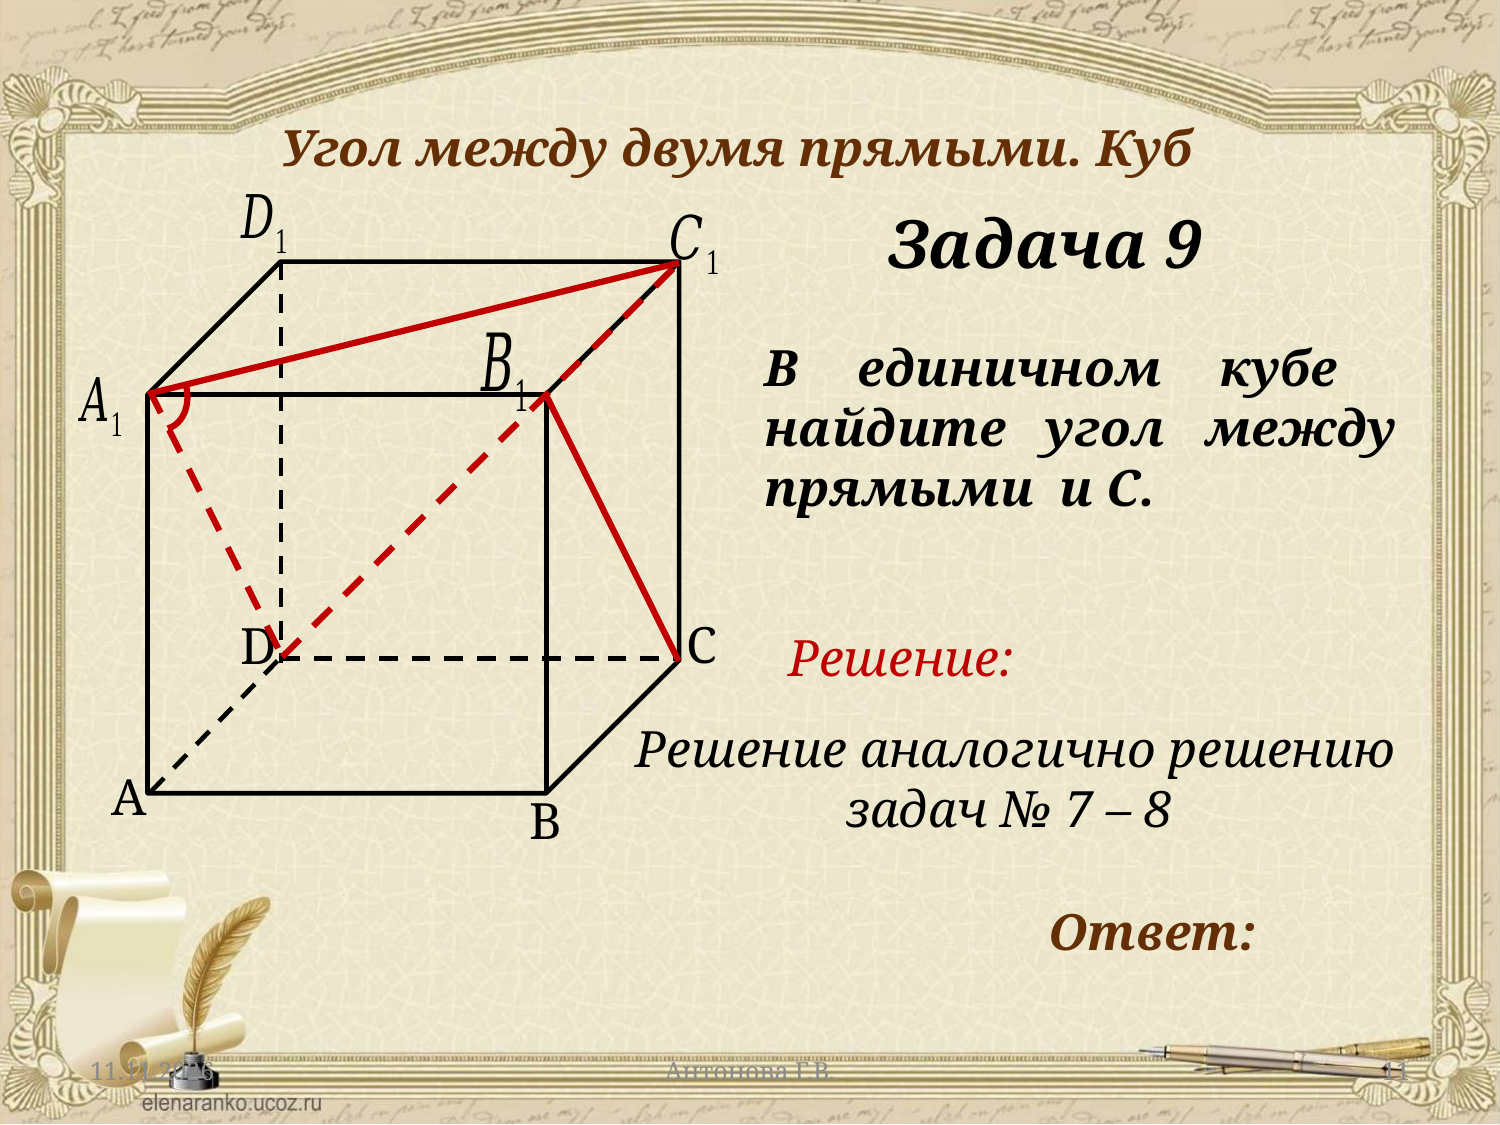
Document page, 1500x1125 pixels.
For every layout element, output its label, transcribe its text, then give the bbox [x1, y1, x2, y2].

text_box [149, 390, 276, 658]
text_box Задача 9 [760, 194, 1471, 290]
footer Антонова Г.В. [512, 1042, 988, 1103]
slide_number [75, 1042, 425, 1103]
slide_number 11 [1074, 1042, 1425, 1103]
text_box Угол между двумя прямыми. Куб [265, 108, 1353, 184]
text_box Решение: [773, 619, 1412, 694]
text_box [149, 262, 280, 389]
text_box Решение аналогично решению задач № 7 – 8 [760, 709, 1412, 845]
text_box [96, 185, 755, 858]
picture [0, 0, 1500, 1125]
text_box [281, 262, 680, 658]
